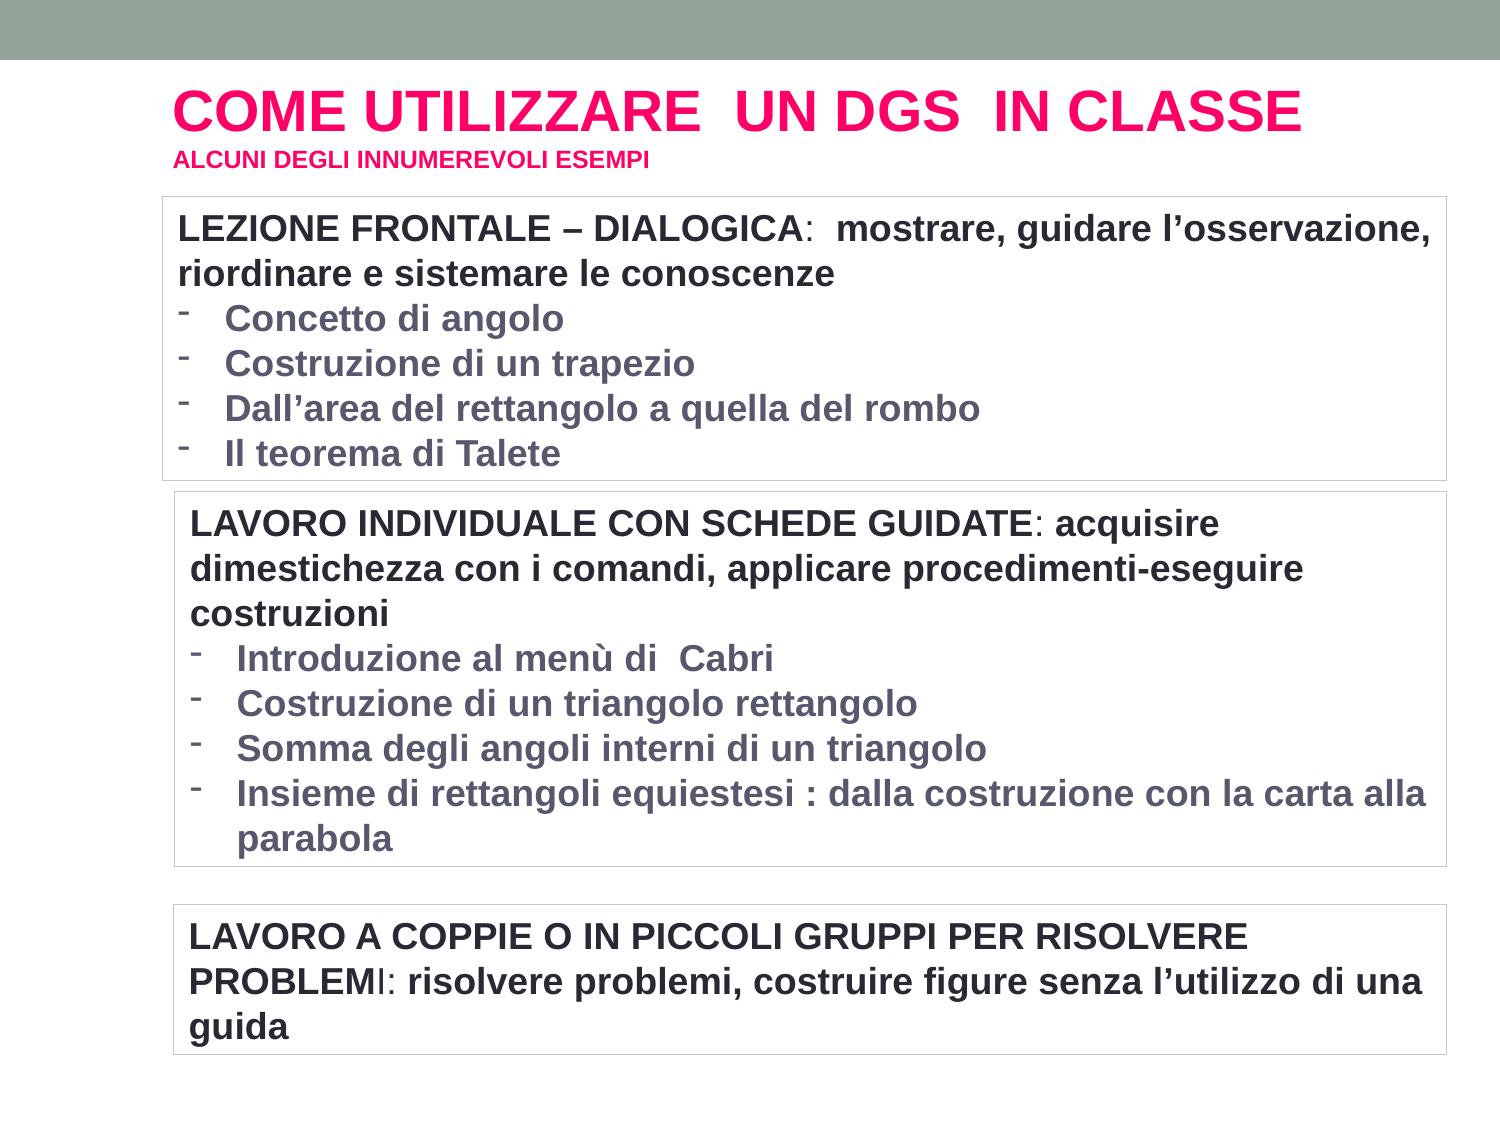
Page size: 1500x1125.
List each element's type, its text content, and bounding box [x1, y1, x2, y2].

text_box LAVORO A COPPIE O IN PICCOLI GRUPPI PER RISOLVERE PROBLEMI: risolvere problemi, costruire figure senza l’utilizzo di una guida [173, 904, 1447, 1055]
text_box LEZIONE FRONTALE – DIALOGICA: mostrare, guidare l’osservazione, riordinare e sistemare le conoscenze Concetto di angolo Costruzione di un trapezio Dall’area del rettangolo a quella del rombo Il teorema di Talete [162, 196, 1447, 481]
text_box Come utilizzare un dgs in classe Alcuni degli innumerevoli esempi [157, 66, 1319, 181]
text_box LAVORO INDIVIDUALE CON SCHEDE GUIDATE: acquisire dimestichezza con i comandi, applicare procedimenti-eseguire costruzioni Introduzione al menù di Cabri Costruzione di un triangolo rettangolo Somma degli angoli interni di un triangolo Insieme di rettangoli equiestesi : dalla costruzione con la carta alla parabola [174, 491, 1447, 867]
